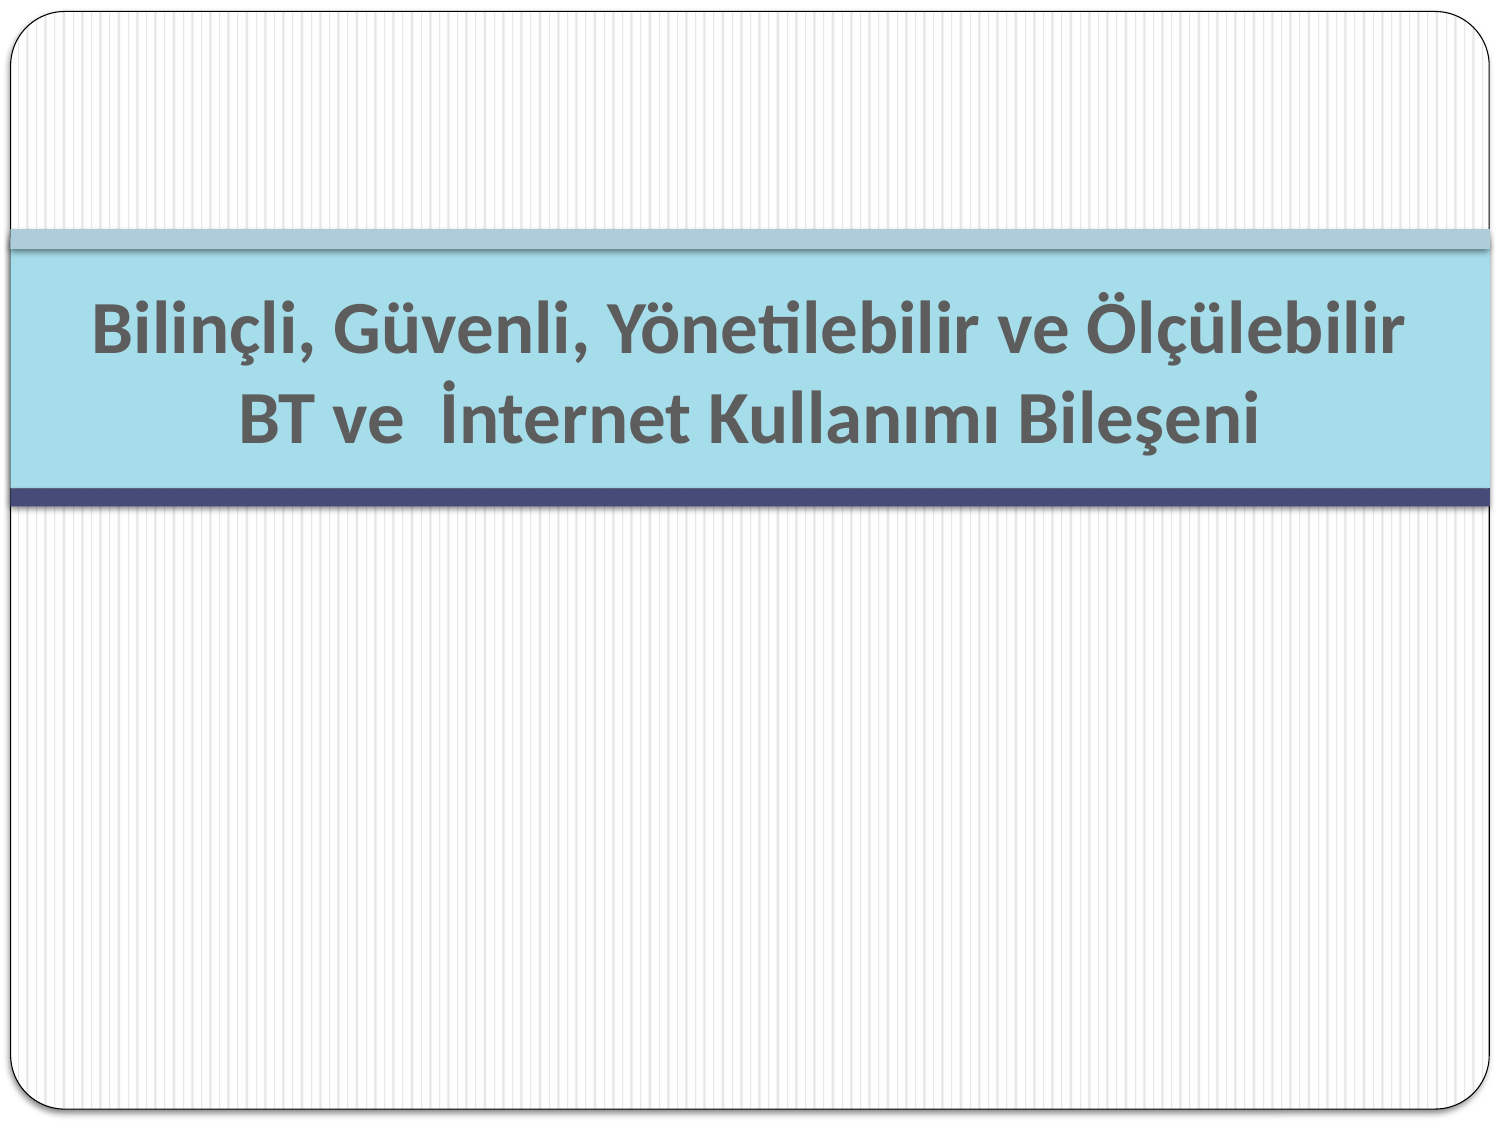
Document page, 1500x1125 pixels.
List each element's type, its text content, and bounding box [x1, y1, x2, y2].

text_box Bilinçli, Güvenli, Yönetilebilir ve Ölçülebilir BT ve İnternet Kullanımı Bileşeni [41, 271, 1459, 466]
